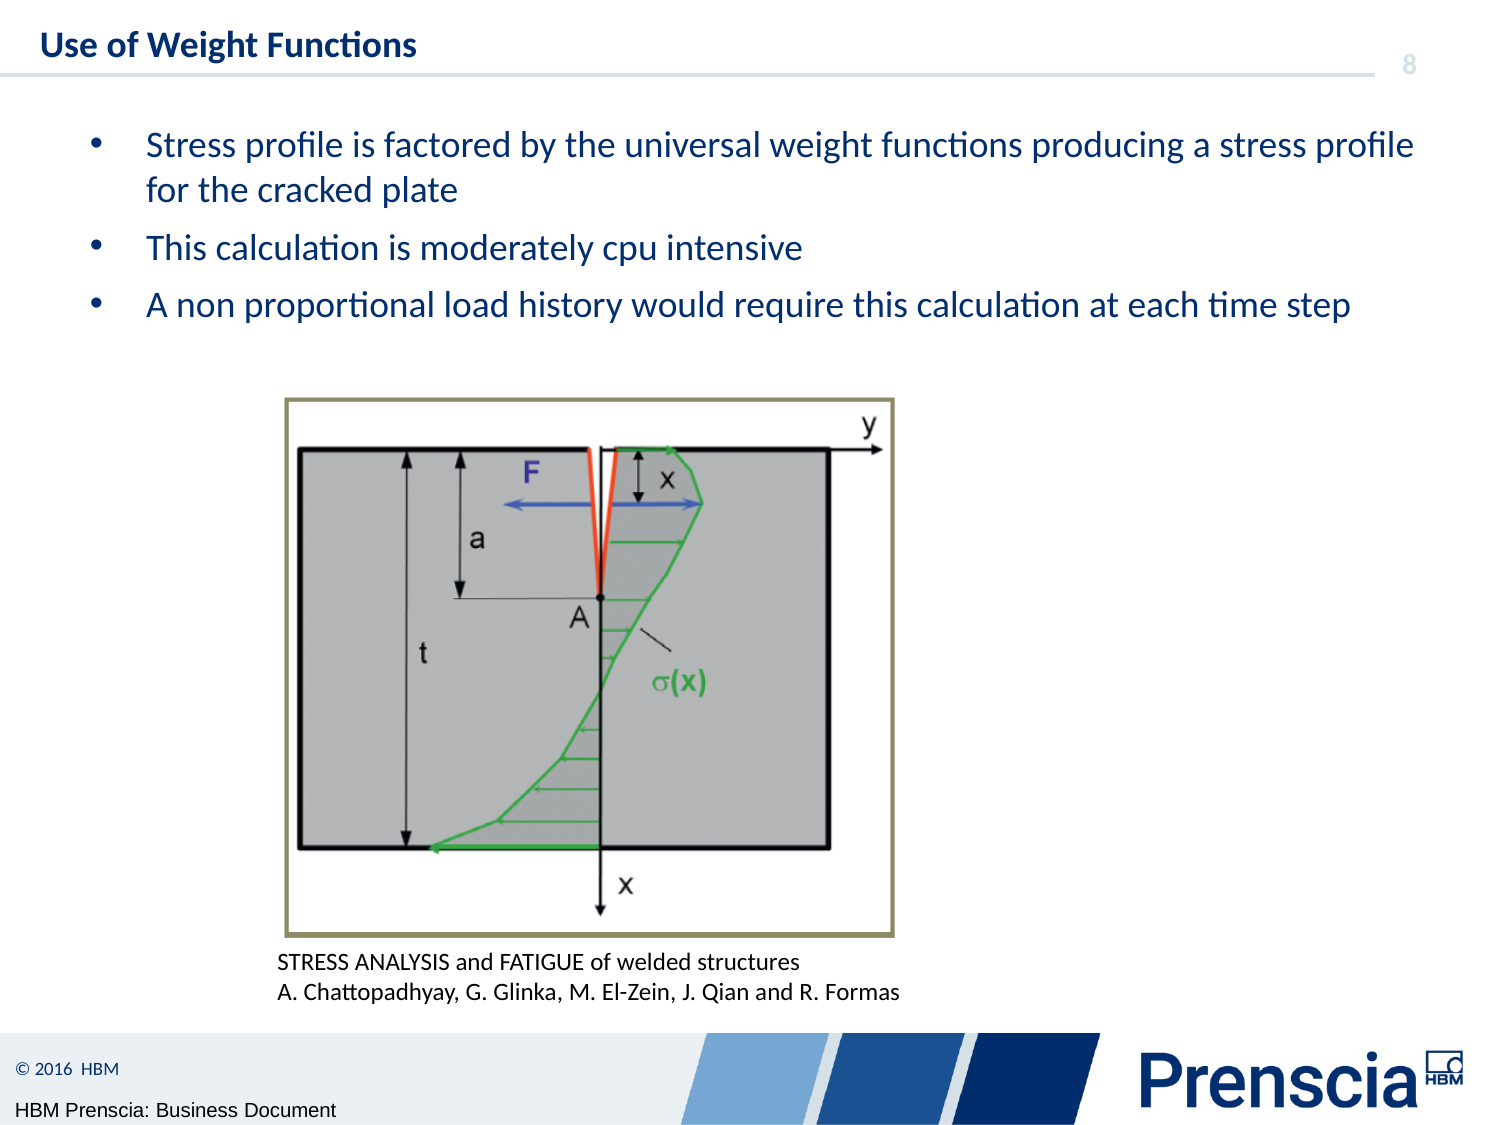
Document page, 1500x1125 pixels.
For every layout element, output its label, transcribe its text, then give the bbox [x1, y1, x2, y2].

list Stress profile is factored by the universal weight functions producing a stress profile for the cracked plate This calculation is moderately cpu intensive A non proportional load history would require this calculation at each time step [75, 112, 1450, 1000]
title Use of Weight Functions [24, 12, 1375, 70]
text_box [262, 387, 1076, 1014]
picture [0, 1033, 1500, 1125]
